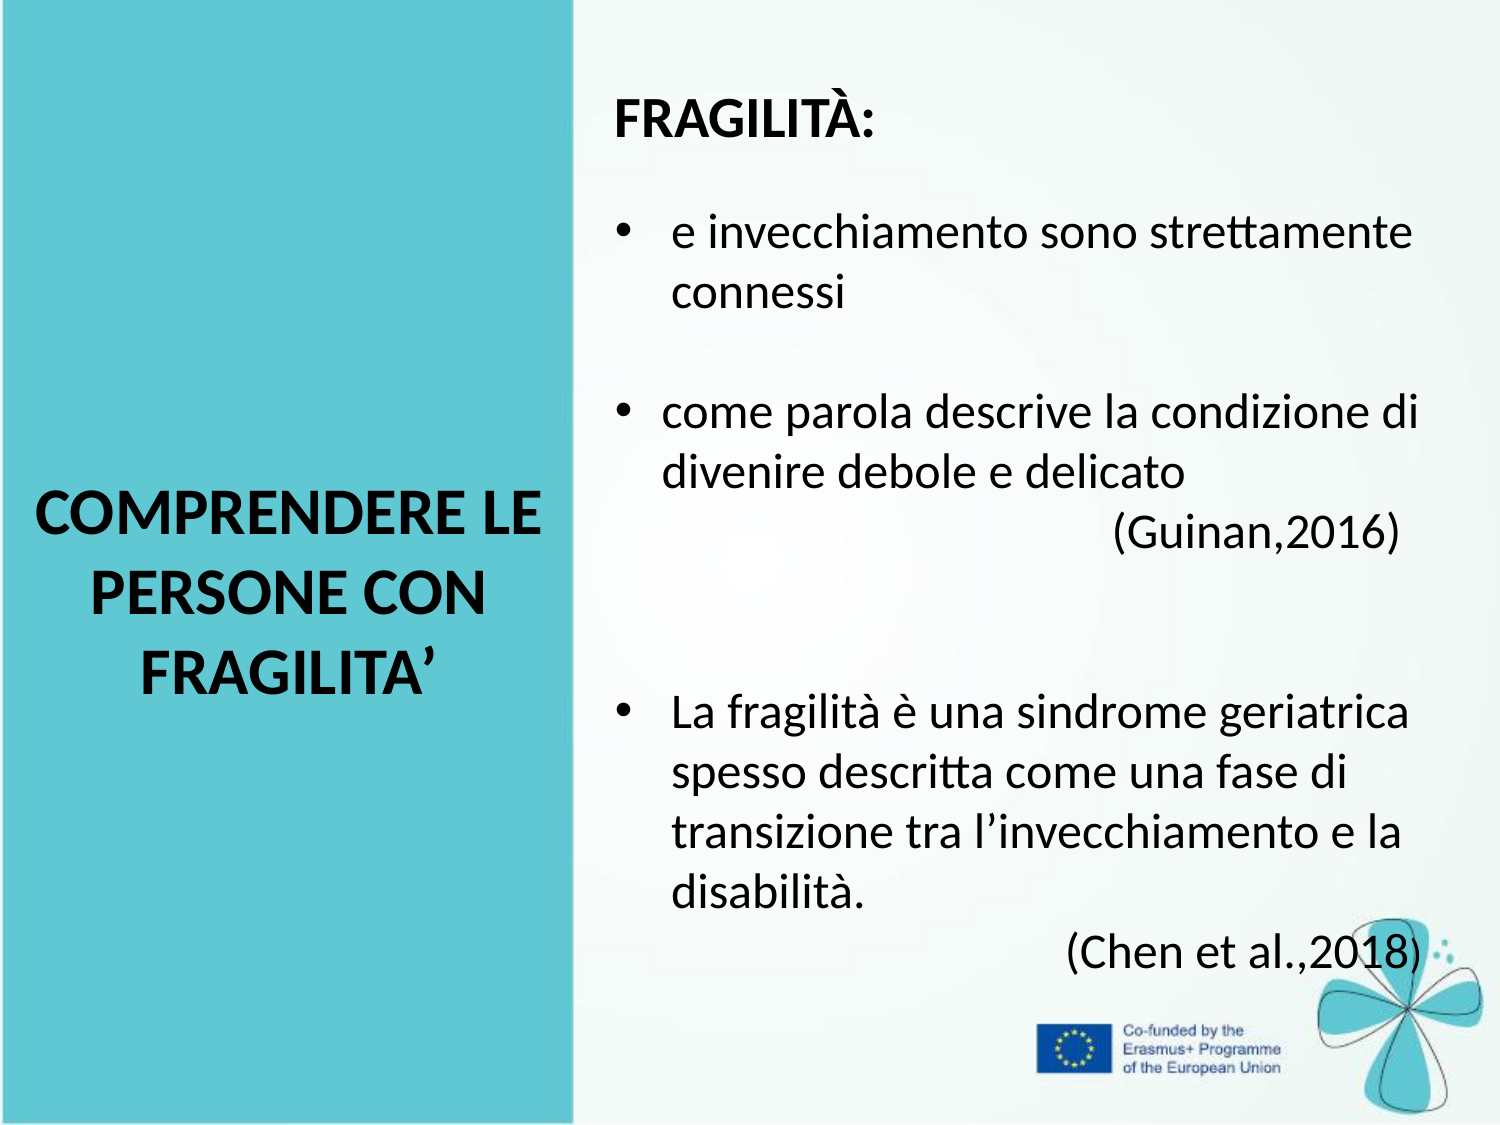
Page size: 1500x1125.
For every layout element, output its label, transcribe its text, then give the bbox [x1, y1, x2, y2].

text_box FRAGILITÀ: e invecchiamento sono strettamente connessi come parola descrive la condizione di divenire debole e delicato (Guinan,2016) La fragilità è una sindrome geriatrica spesso descritta come una fase di transizione tra l’invecchiamento e la disabilità. (Chen et al.,2018) [599, 71, 1453, 1087]
picture [0, 0, 1500, 1125]
text_box COMPRENDERE LE PERSONE CON FRAGILITA’ [0, 460, 599, 715]
